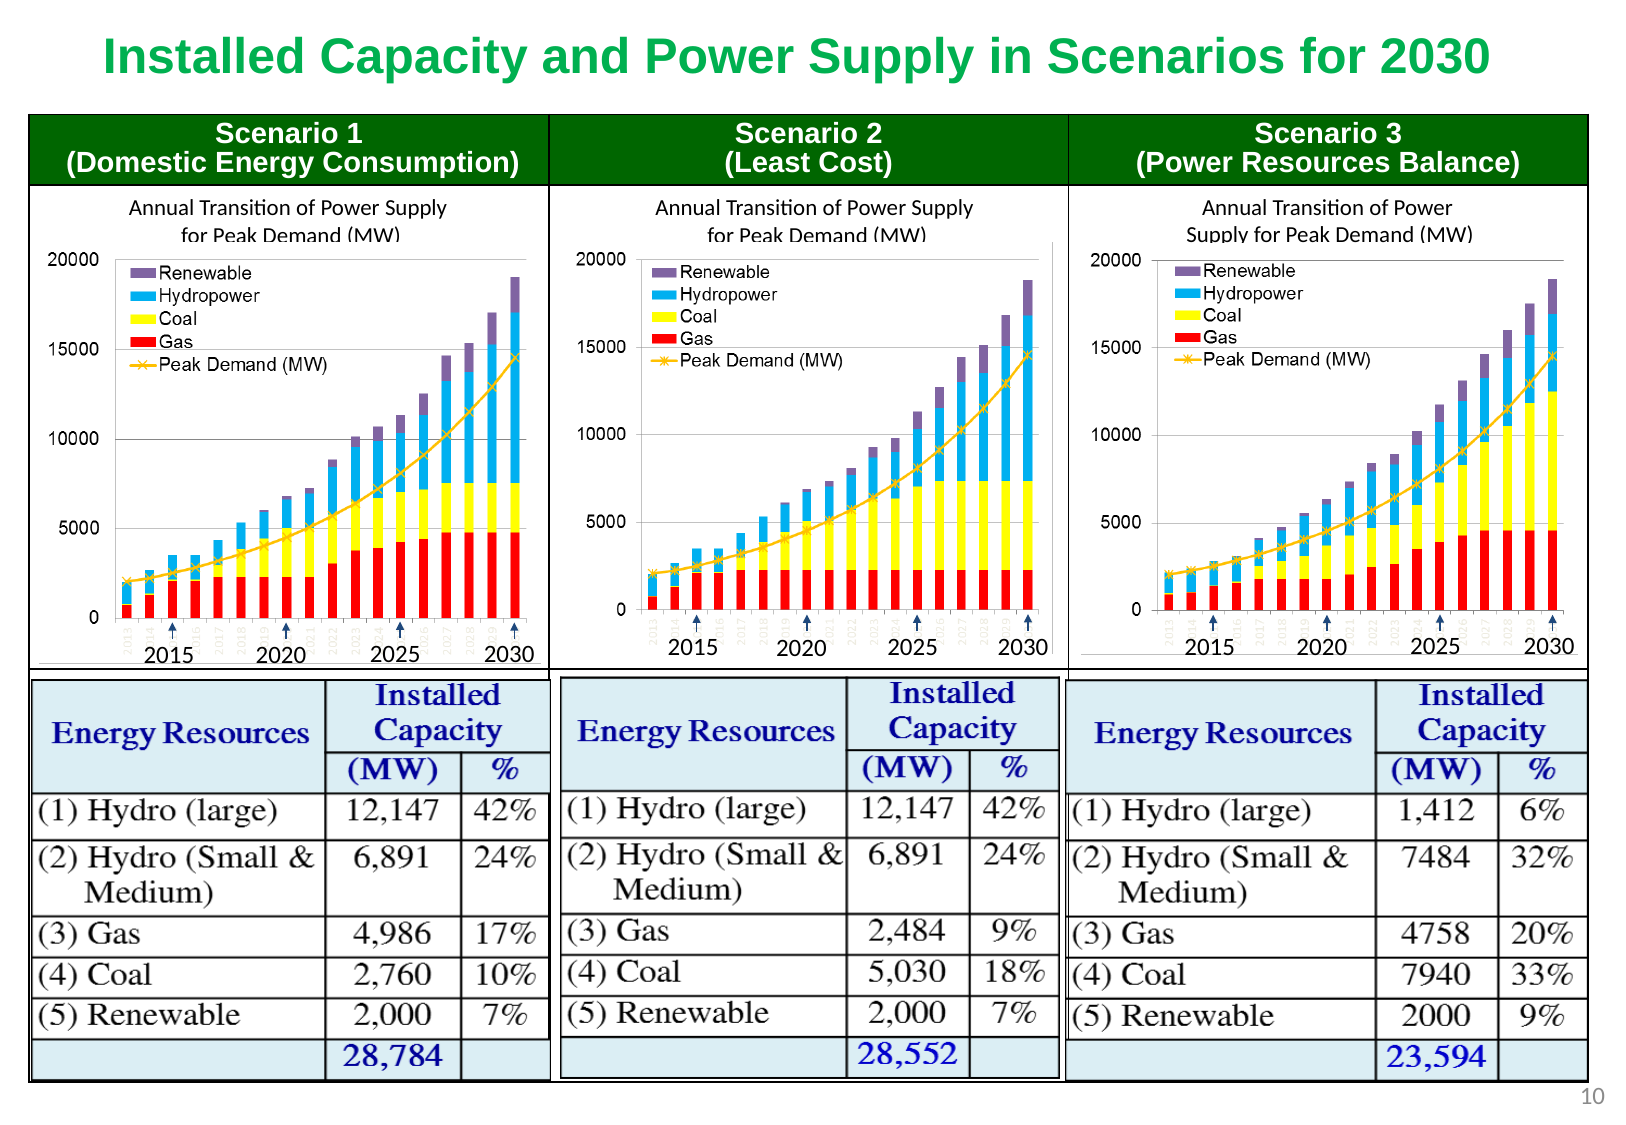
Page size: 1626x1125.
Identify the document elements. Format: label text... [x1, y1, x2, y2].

text_box Annual Transition of Power Supply for Peak Demand (MW) [1181, 192, 1475, 241]
text_box Installed Capacity and Power Supply in Scenarios for 2030 [31, 16, 1578, 92]
table_header Scenario 3 (Power Resources Balance) [1069, 115, 1587, 184]
table_cell [550, 670, 558, 676]
picture [559, 670, 1060, 1093]
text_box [567, 241, 1053, 662]
slide_number 10 [1241, 1065, 1621, 1125]
table_header Scenario 2 (Least Cost) [550, 115, 1068, 184]
table_cell [30, 186, 548, 668]
text_box Annual Transition of Power Supply for Peak Demand (MW) [128, 192, 448, 240]
picture [1065, 673, 1589, 1096]
table_header Scenario 1 (Domestic Energy Consumption) [30, 115, 548, 184]
text_box Annual Transition of Power Supply for Peak Demand (MW) [655, 192, 975, 240]
picture [30, 673, 551, 1096]
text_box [37, 242, 541, 670]
table_cell [550, 186, 1068, 668]
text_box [1081, 243, 1579, 661]
table_cell [1069, 186, 1587, 668]
